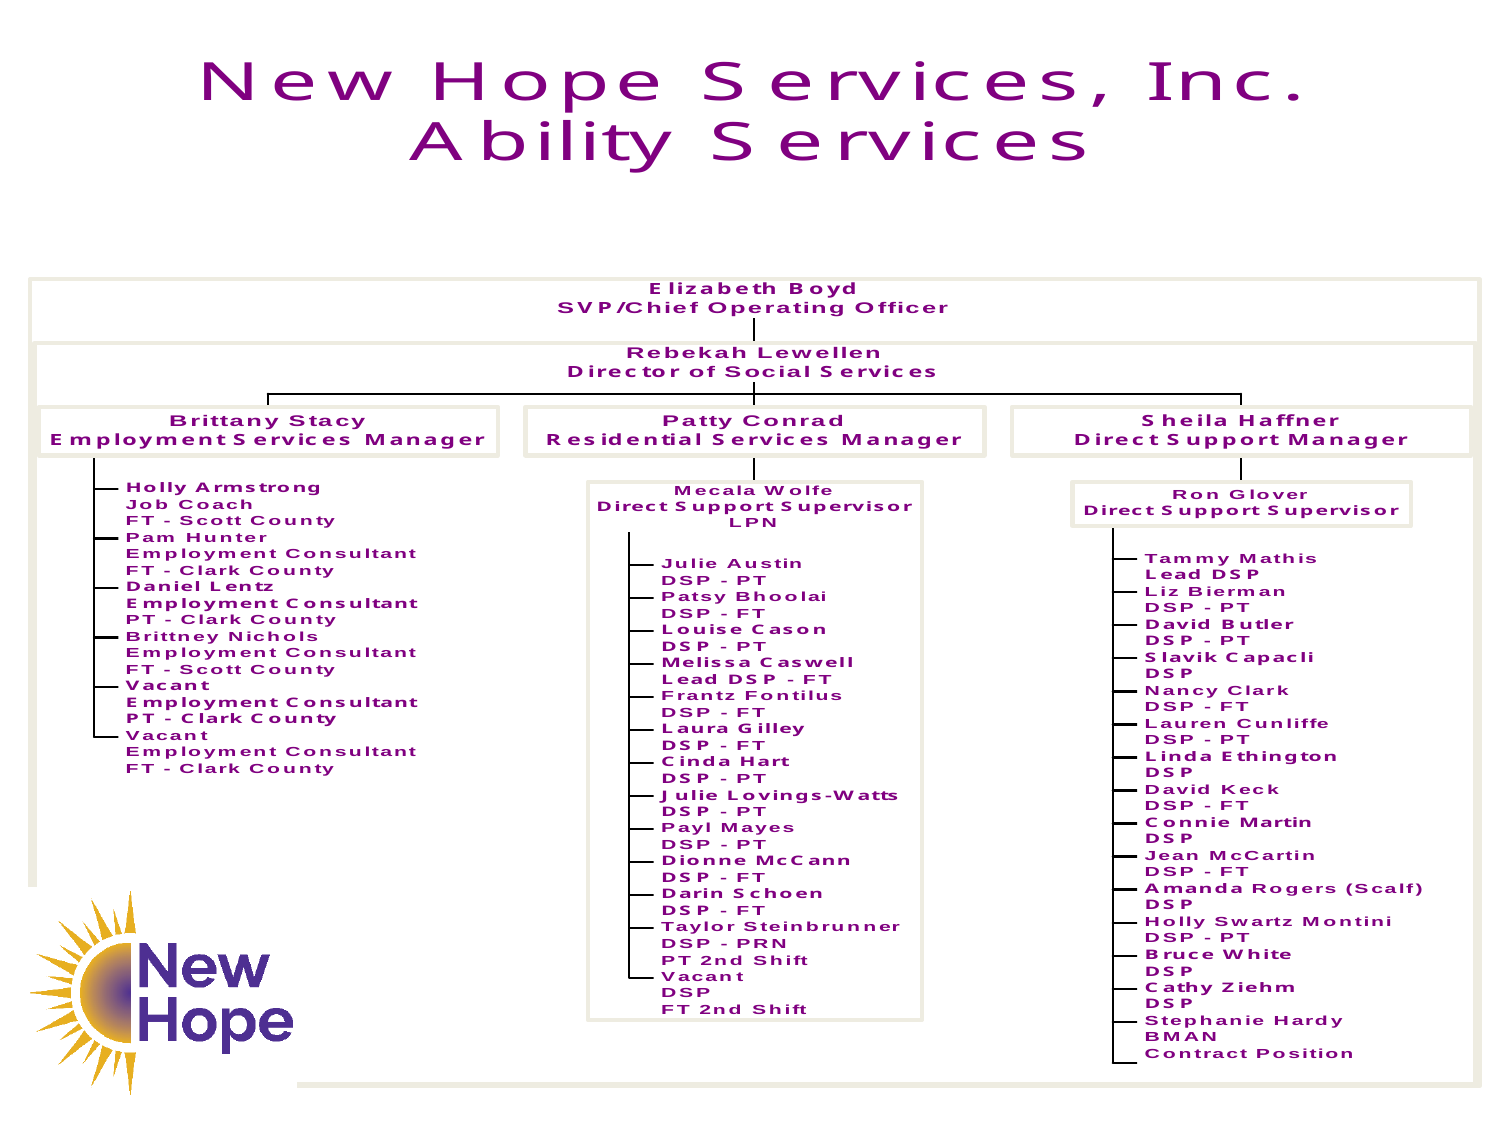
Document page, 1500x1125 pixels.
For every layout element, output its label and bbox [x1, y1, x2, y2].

picture [24, 887, 297, 1098]
text_box [24, 48, 1486, 1089]
